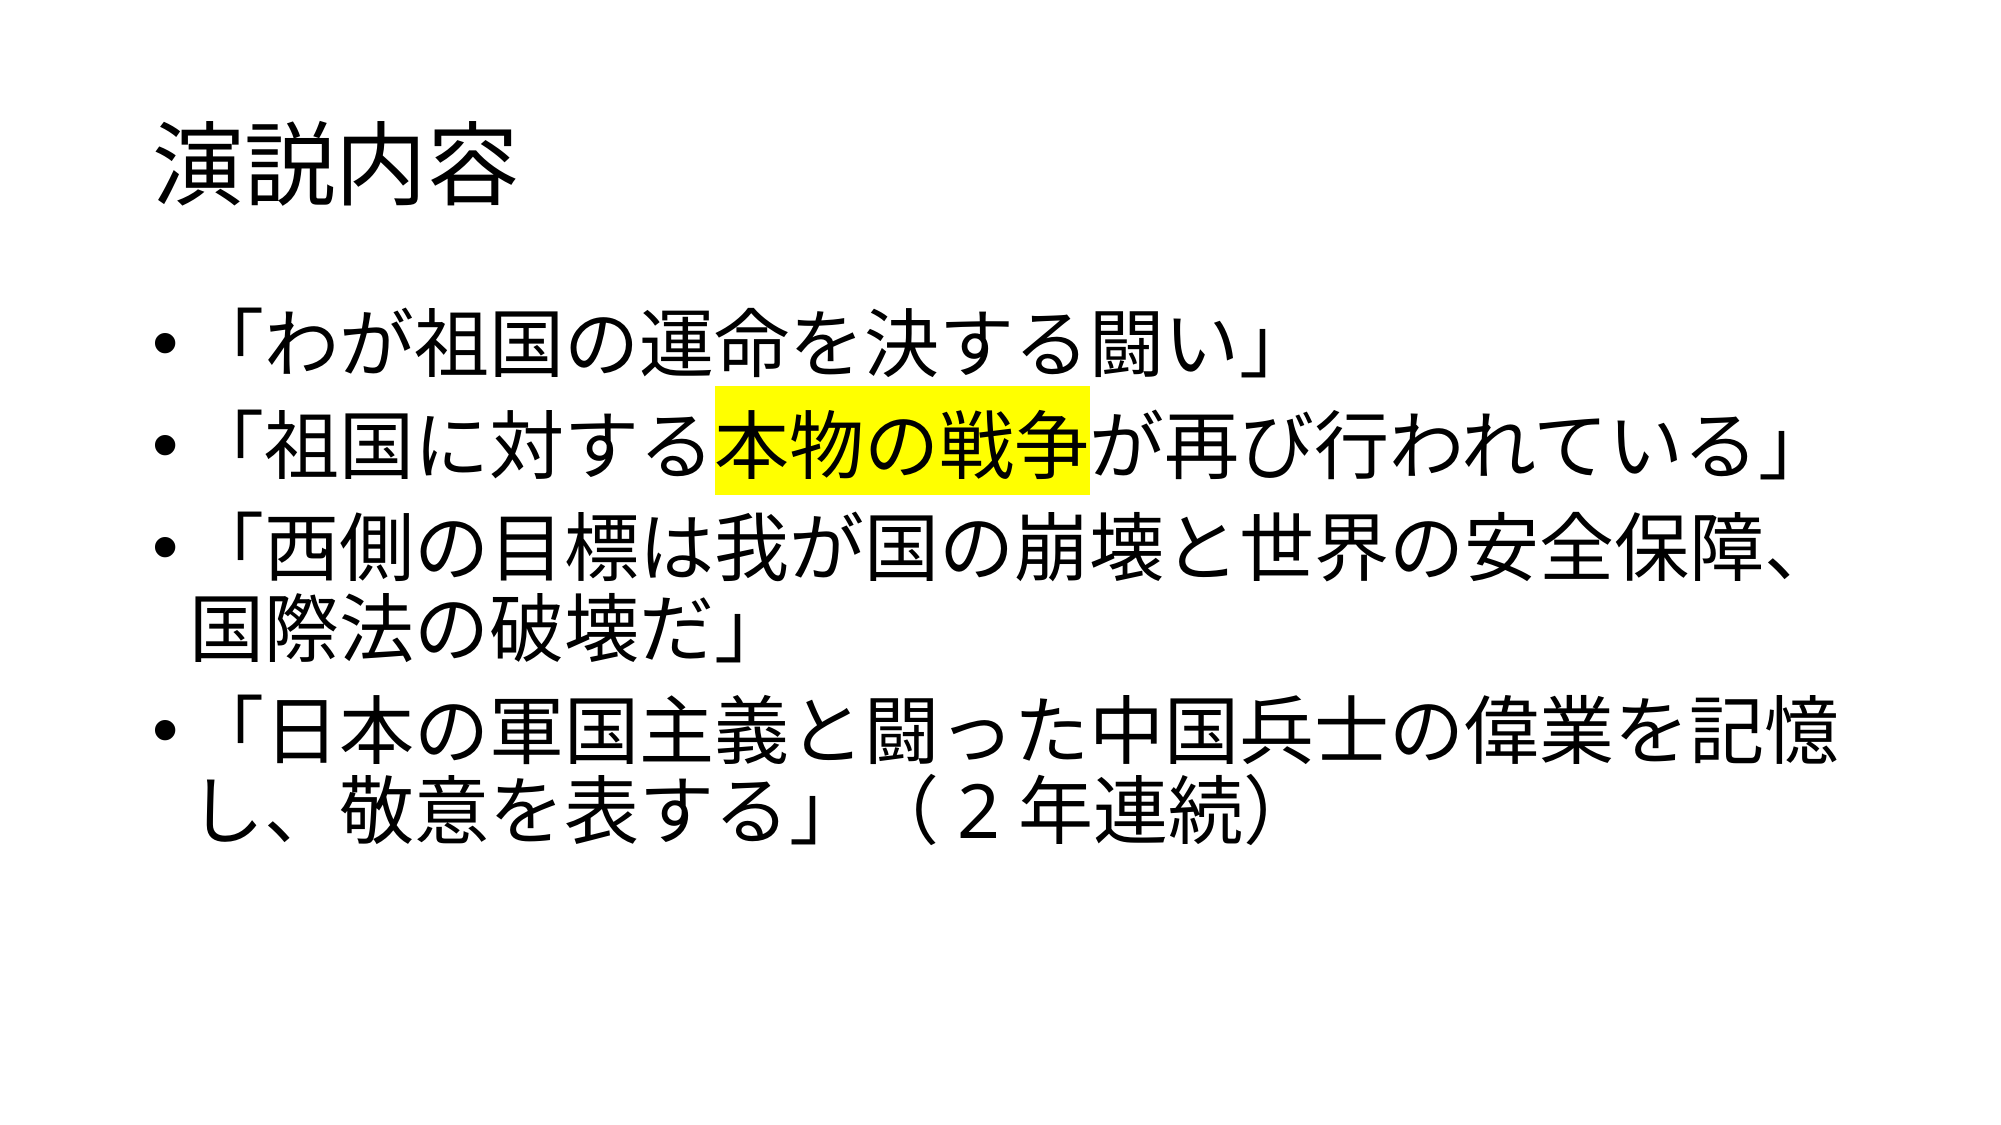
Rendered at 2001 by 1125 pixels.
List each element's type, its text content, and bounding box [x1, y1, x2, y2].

list 「わが祖国の運命を決する闘い」 「祖国に対する本物の戦争が再び行われている」 「西側の目標は我が国の崩壊と世界の安全保障、国際法の破壊だ」 「日本の軍国主義と闘った中国兵士の偉業を記憶し、敬意を表する」（2年連続） [137, 299, 1886, 1014]
title 演説内容 [137, 59, 1863, 278]
